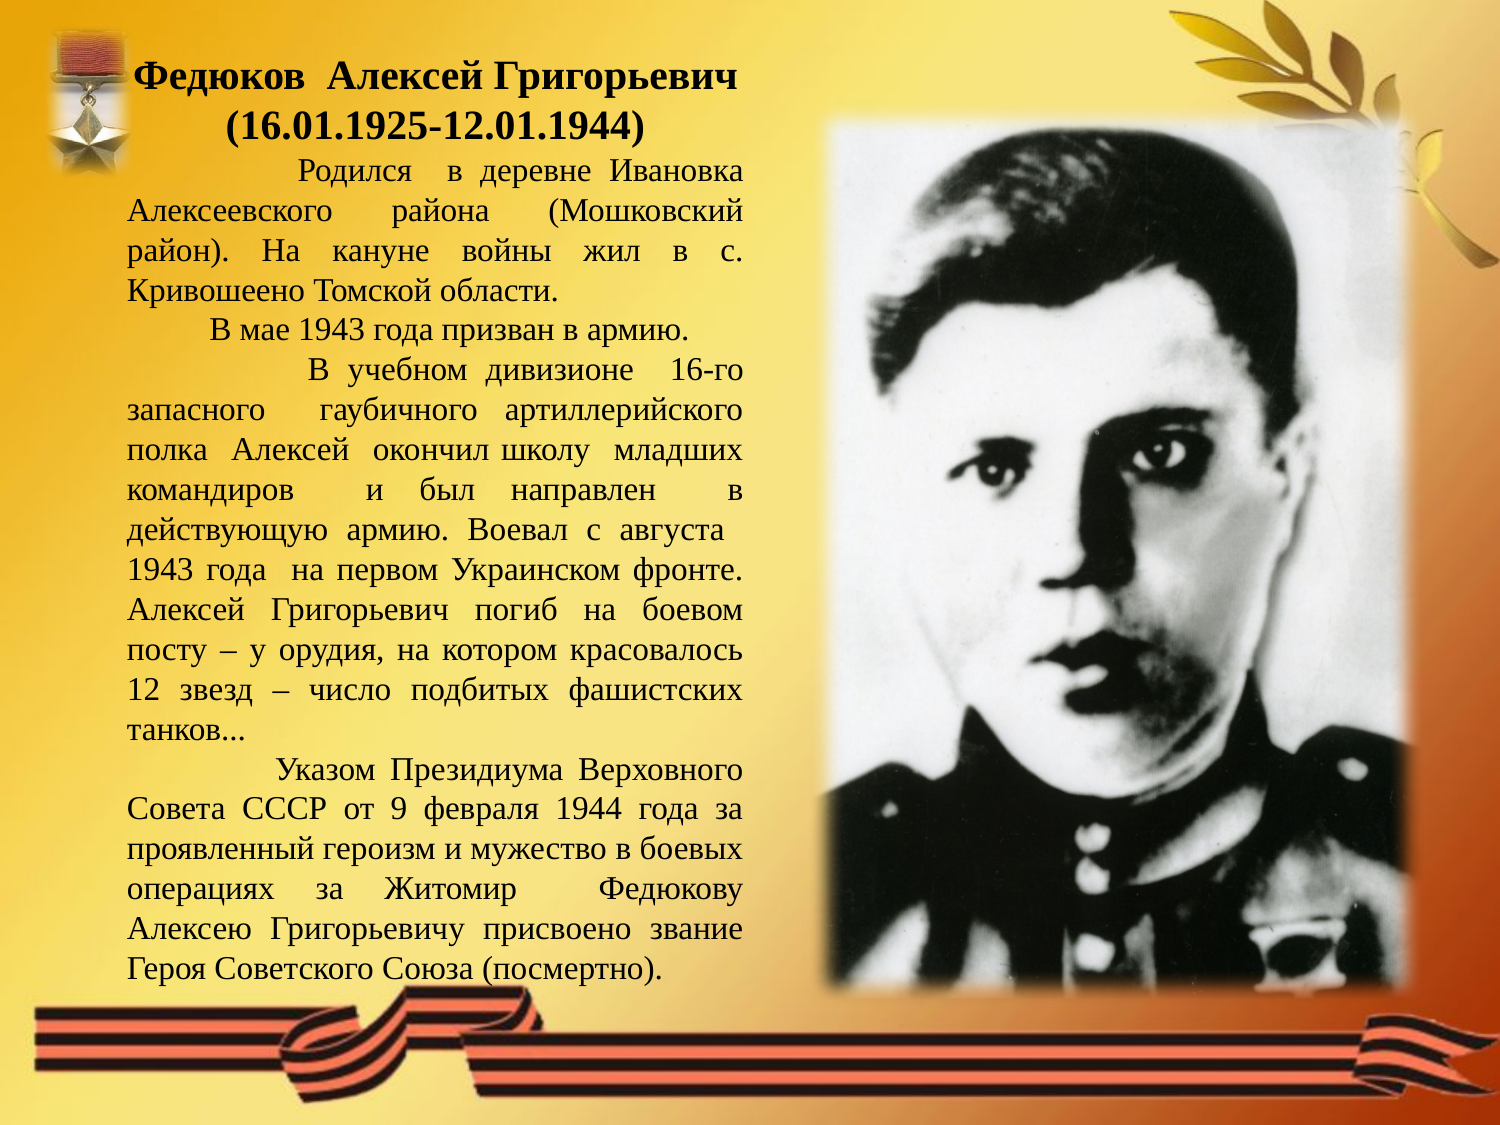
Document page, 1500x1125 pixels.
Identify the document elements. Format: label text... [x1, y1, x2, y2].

text_box Федюков Алексей Григорьевич (16.01.1925-12.01.1944) Родился в деревне Ивановка Алексеевского района (Мошковский район). На кануне войны жил в с. Кривошеено Томской области. В мае 1943 года призван в армию. В учебном дивизионе 16-го запасного гаубичного артиллерийского полка Алексей окончил школу младших командиров и был направлен в действующую армию. Воевал с августа 1943 года на первом Украинском фронте. Алексей Григорьевич погиб на боевом посту – у орудия, на котором красовалось 12 звезд – число подбитых фашистских танков... Указом Президиума Верховного Совета СССР от 9 февраля 1944 года за проявленный героизм и мужество в боевых операциях за Житомир Федюкову Алексею Григорьевичу присвоено звание Героя Советского Союза (посмертно). [112, 40, 759, 994]
picture [0, 0, 1500, 1125]
